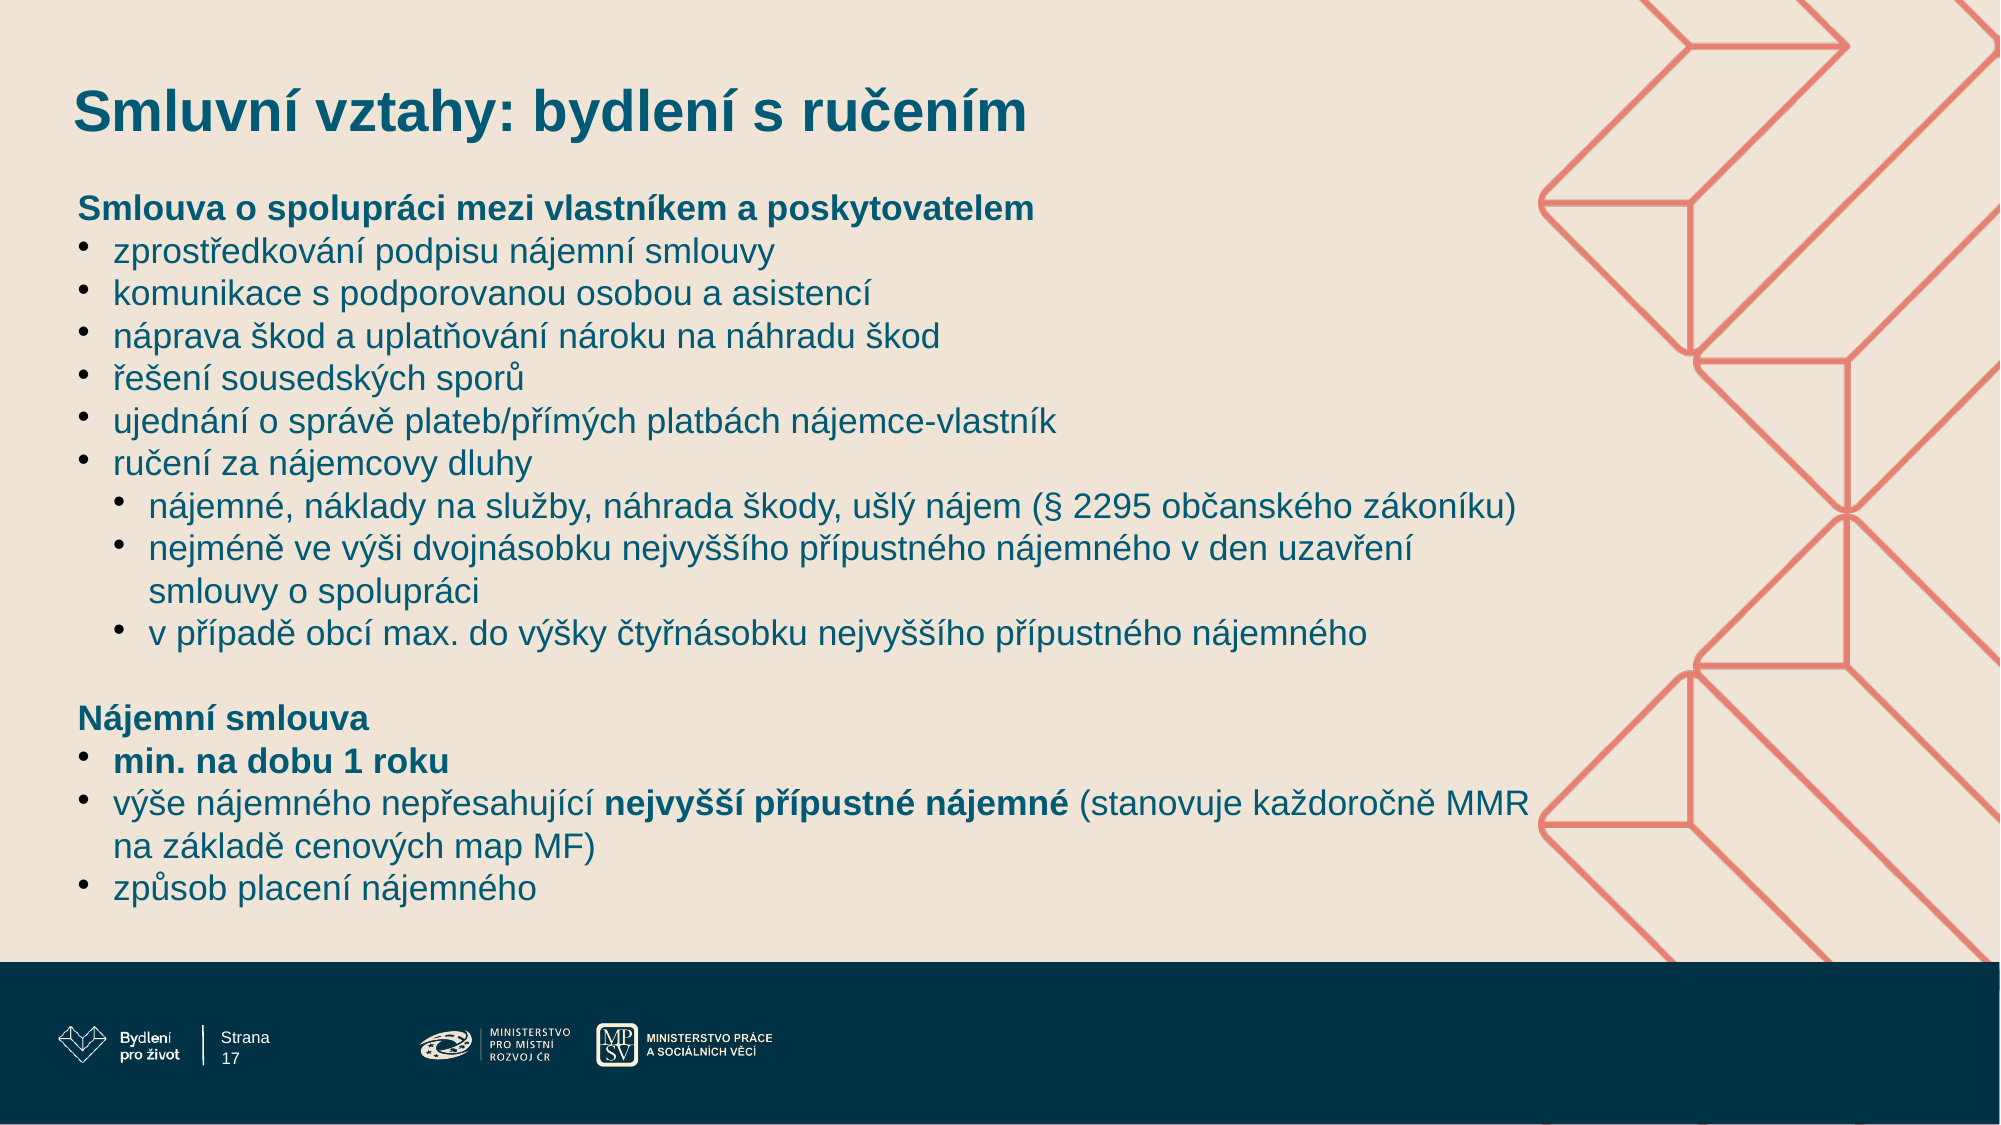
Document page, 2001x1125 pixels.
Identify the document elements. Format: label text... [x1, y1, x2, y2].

picture [597, 1024, 638, 1066]
picture [461, 1034, 471, 1049]
picture [121, 1052, 126, 1062]
picture [121, 1032, 131, 1042]
picture [422, 1042, 458, 1059]
picture [148, 1049, 157, 1059]
text_box 17 [206, 1040, 255, 1076]
text_box Smluvní vztahy: bydlení s ručením [58, 65, 1404, 151]
text_box Strana [206, 1019, 340, 1054]
picture [425, 1032, 465, 1043]
picture [454, 1046, 464, 1055]
picture [657, 1035, 669, 1041]
text_box [0, 962, 1538, 1125]
picture [1538, 0, 2000, 961]
text_box Smlouva o spolupráci mezi vlastníkem a poskytovatelem zprostředkování podpisu nájemní smlouvy komunikace s podporovanou osobou a asistencí náprava škod a uplatňování nároku na náhradu škod řešení sousedských sporů ujednání o správě plateb/přímých platbách nájemce-vlastník ručení za nájemcovy dluhy nájemné, náklady na služby, náhrada škody, ušlý nájem (§ 2295 občanského zákoníku) nejméně ve výši dvojnásobku nejvyššího přípustného nájemného v den uzavření smlouvy o spolupráci v případě obcí max. do výšky čtyřnásobku nejvyššího přípustného nájemného Nájemní smlouva min. na dobu 1 roku výše nájemného nepřesahující nejvyšší přípustné nájemné (stanovuje každoročně MMR na základě cenových map MF) způsob placení nájemného [62, 177, 1538, 916]
